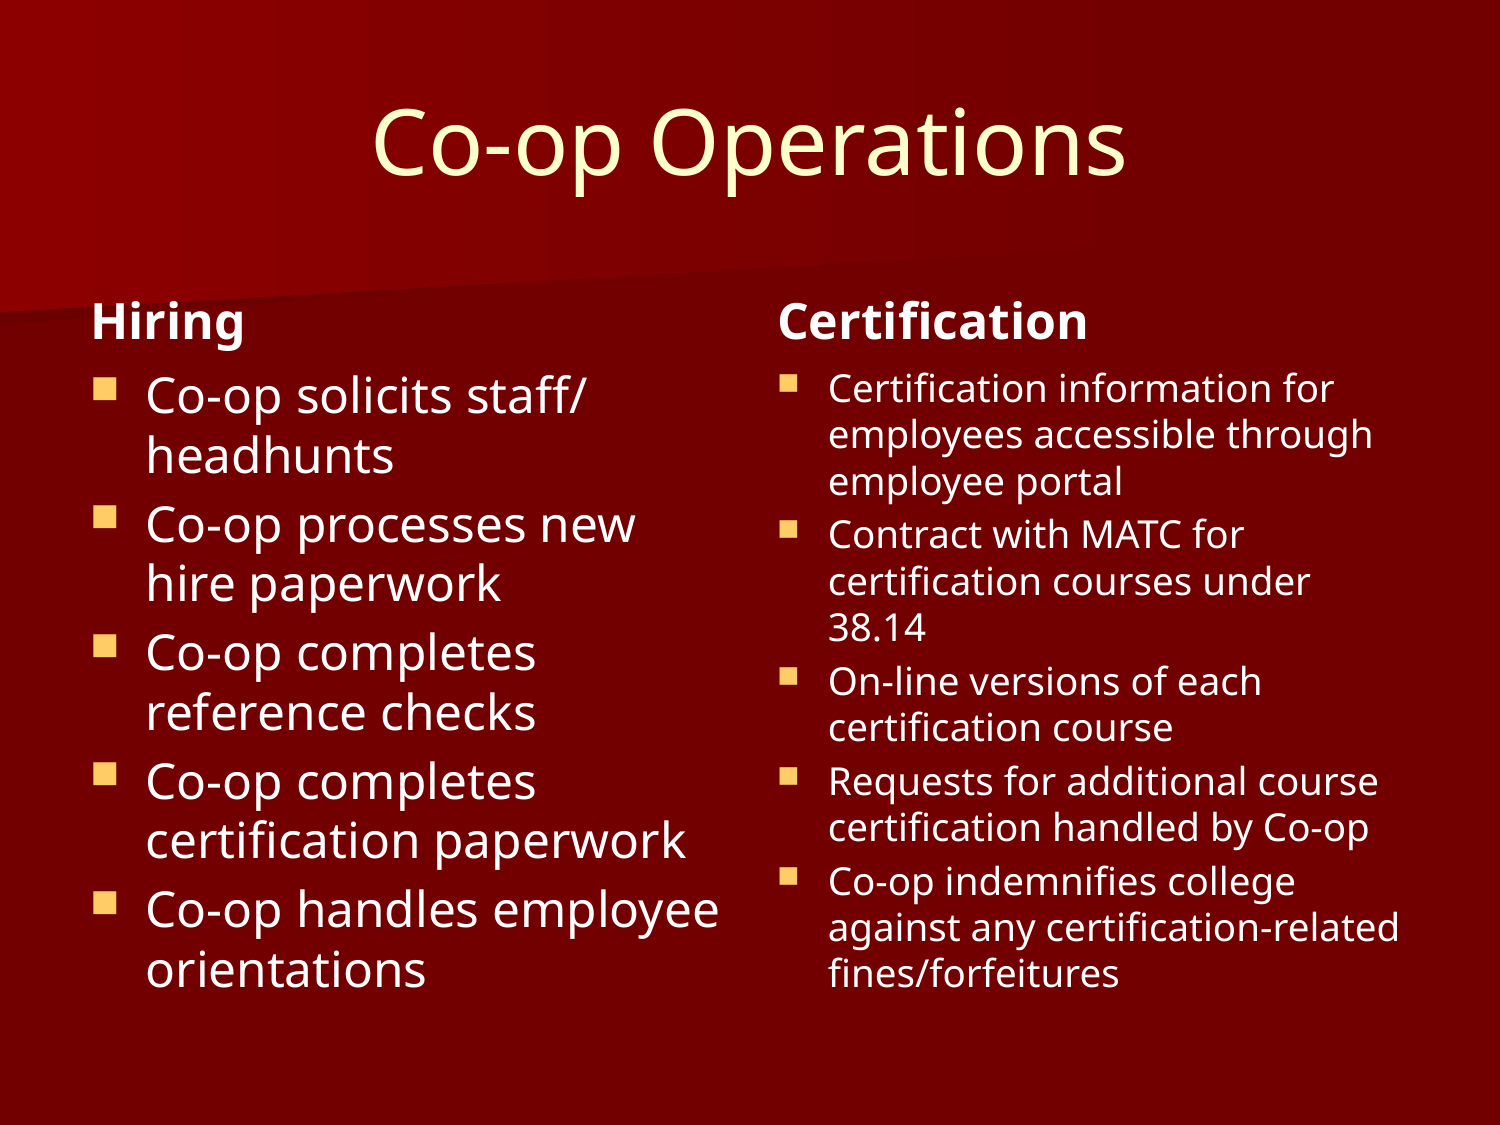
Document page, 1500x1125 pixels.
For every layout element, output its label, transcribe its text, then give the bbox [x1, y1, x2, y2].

title Co-op Operations [75, 45, 1425, 233]
list Certification information for employees accessible through employee portal Contract with MATC for certification courses under 38.14 On-line versions of each certification course Requests for additional course certification handled by Co-op Co-op indemnifies college against any certification-related fines/forfeitures [761, 356, 1425, 1005]
list Hiring [75, 251, 738, 356]
list Certification [761, 251, 1425, 356]
list Co-op solicits staff/ headhunts Co-op processes new hire paperwork Co-op completes reference checks Co-op completes certification paperwork Co-op handles employee orientations [75, 356, 738, 1005]
